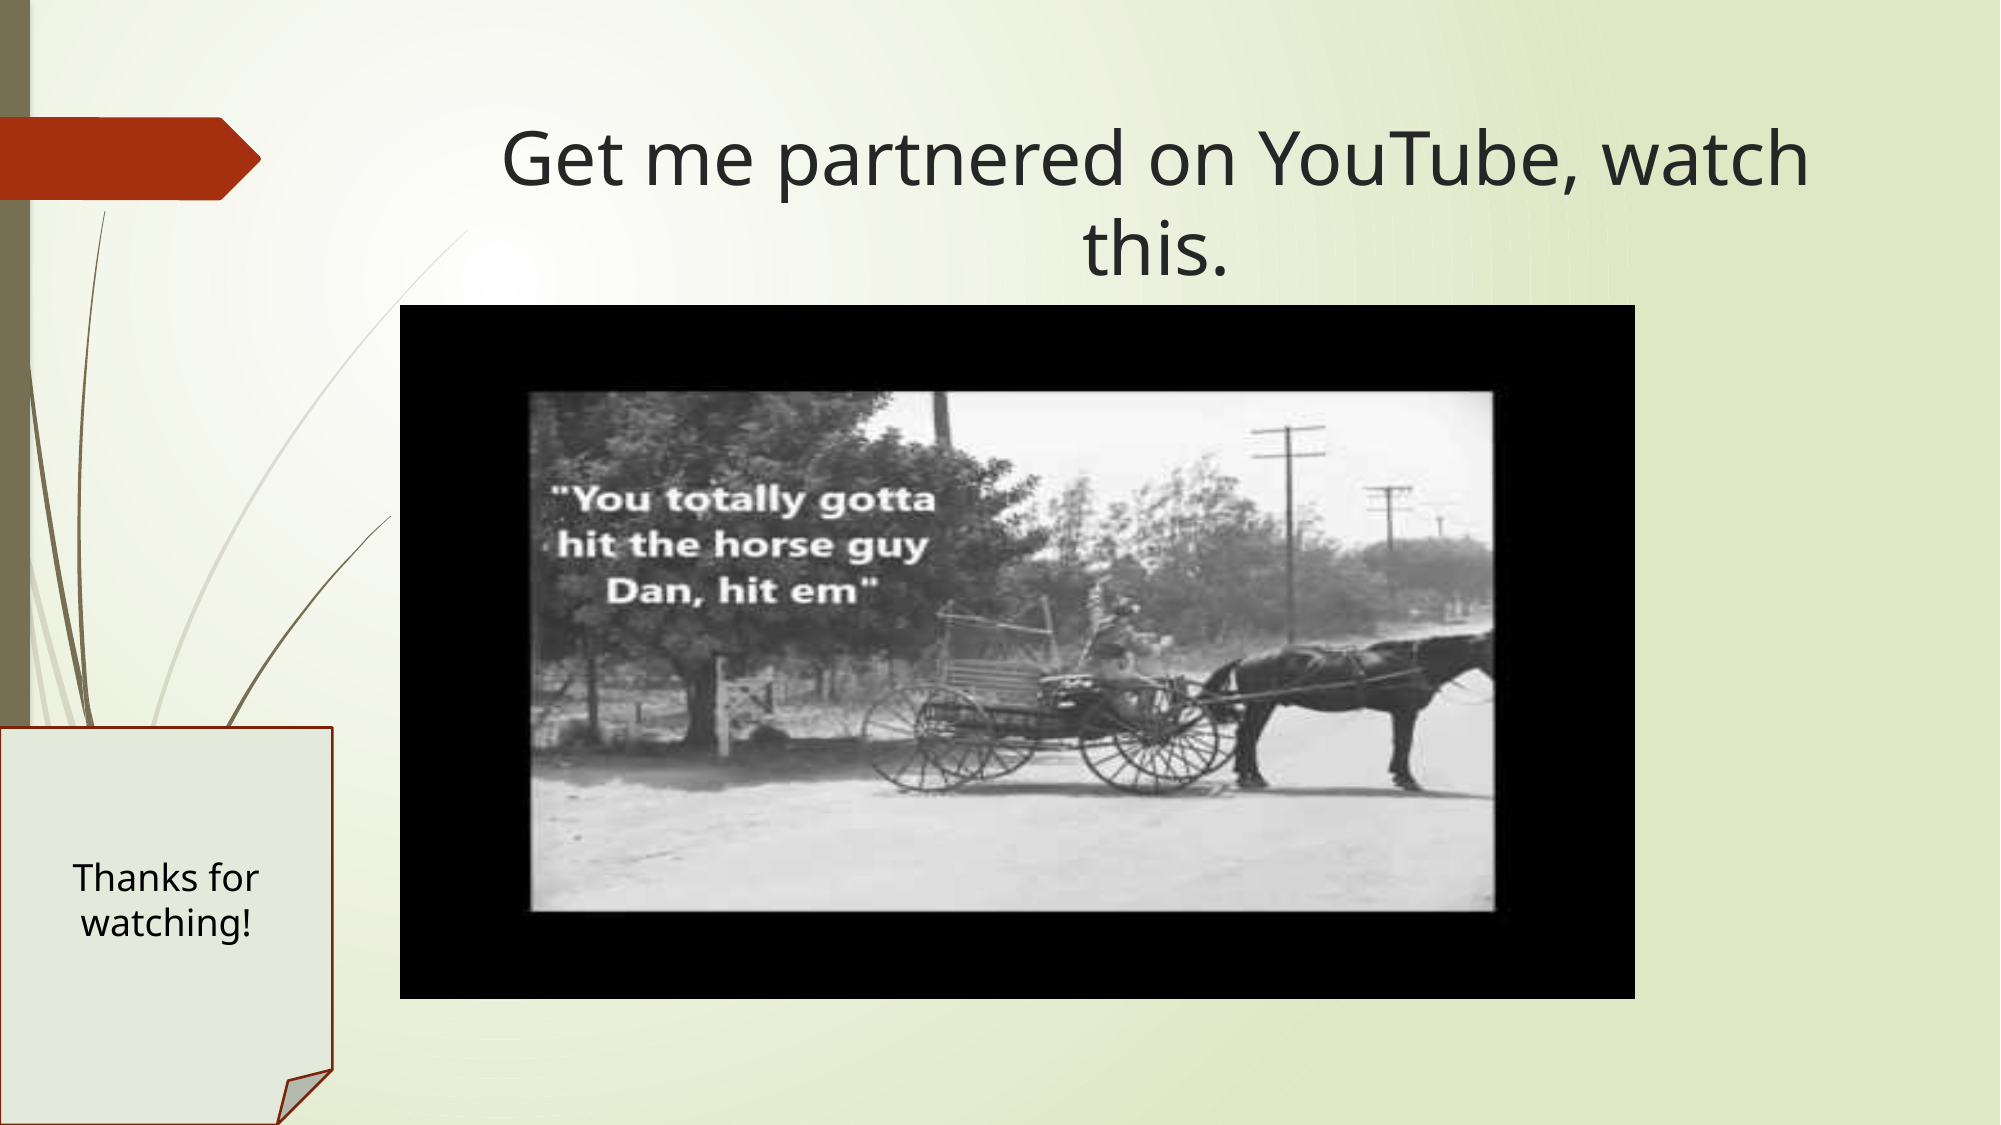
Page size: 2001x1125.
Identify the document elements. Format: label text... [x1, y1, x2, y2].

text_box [399, 304, 1636, 1001]
title Get me partnered on YouTube, watch this. [425, 102, 1888, 313]
text_box Thanks for watching! [0, 726, 334, 1125]
